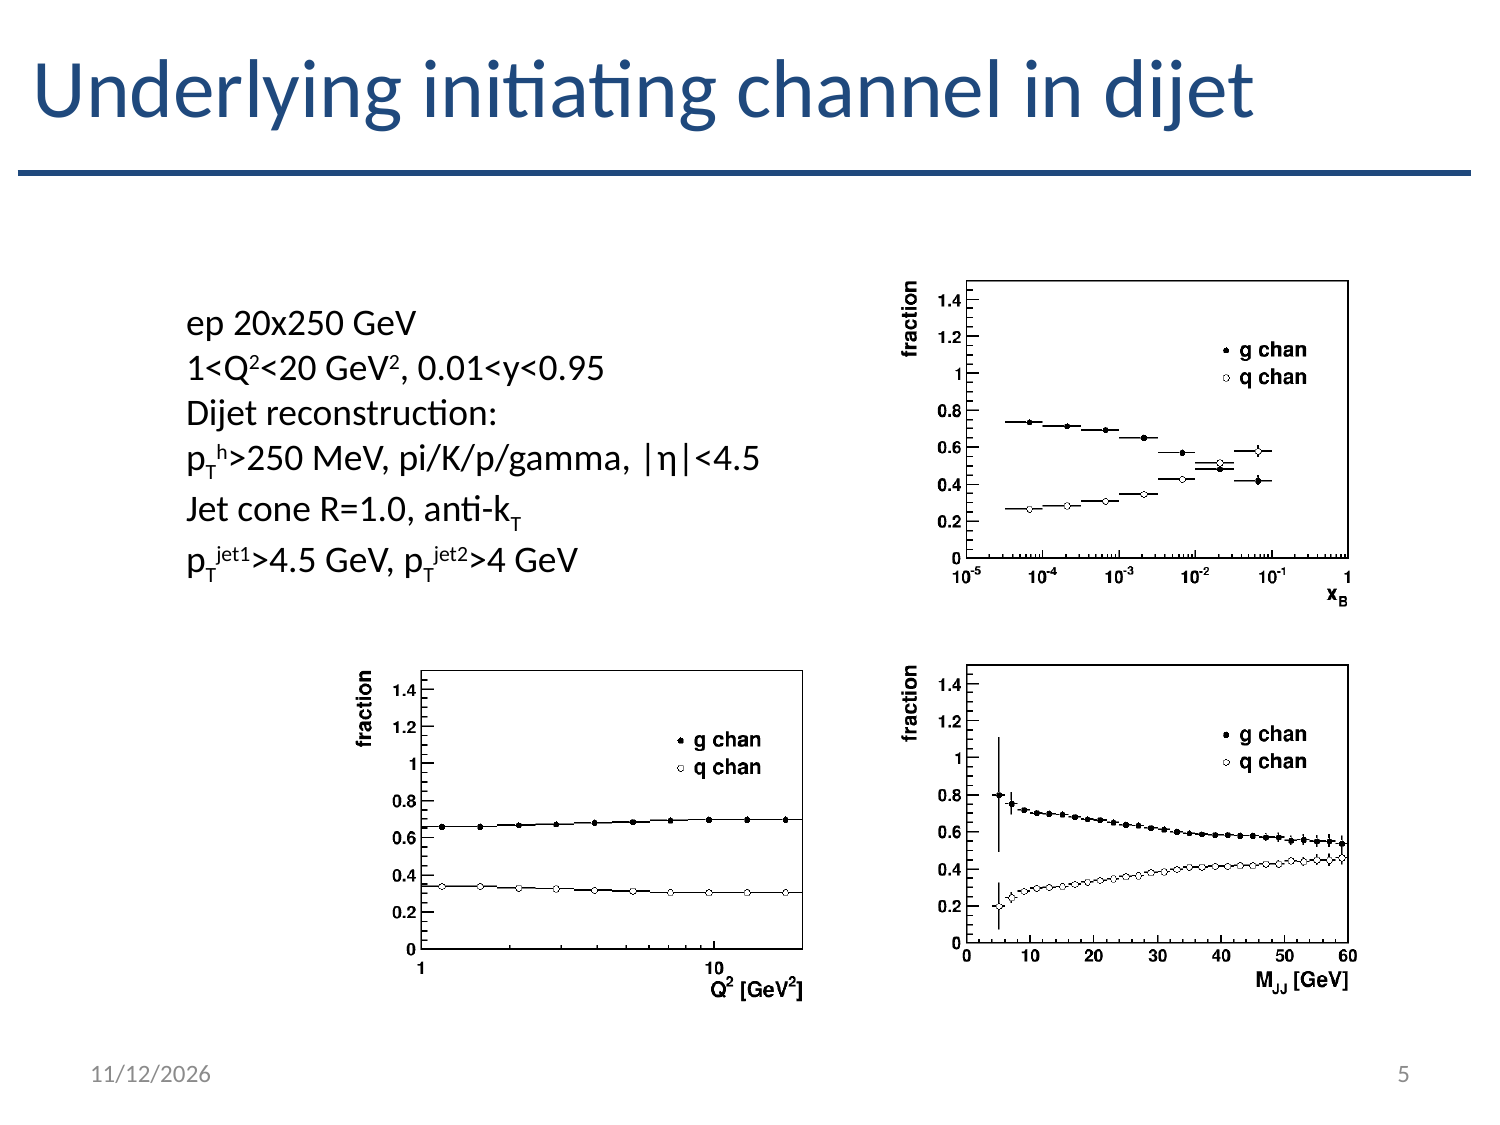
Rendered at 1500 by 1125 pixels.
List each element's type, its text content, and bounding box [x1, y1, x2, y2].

title Underlying initiating channel in dijet [17, 7, 1483, 161]
picture [891, 266, 1368, 611]
slide_number 5 [1074, 1042, 1425, 1103]
picture [348, 656, 824, 1005]
picture [895, 644, 1364, 998]
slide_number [75, 1042, 425, 1103]
text_box ep 20x250 GeV 1<Q2<20 GeV2, 0.01<y<0.95 Dijet reconstruction: pTh>250 MeV, pi/K/p/gamma, |η|<4.5 Jet cone R=1.0, anti-kT pTjet1>4.5 GeV, pTjet2>4 GeV [171, 290, 845, 639]
